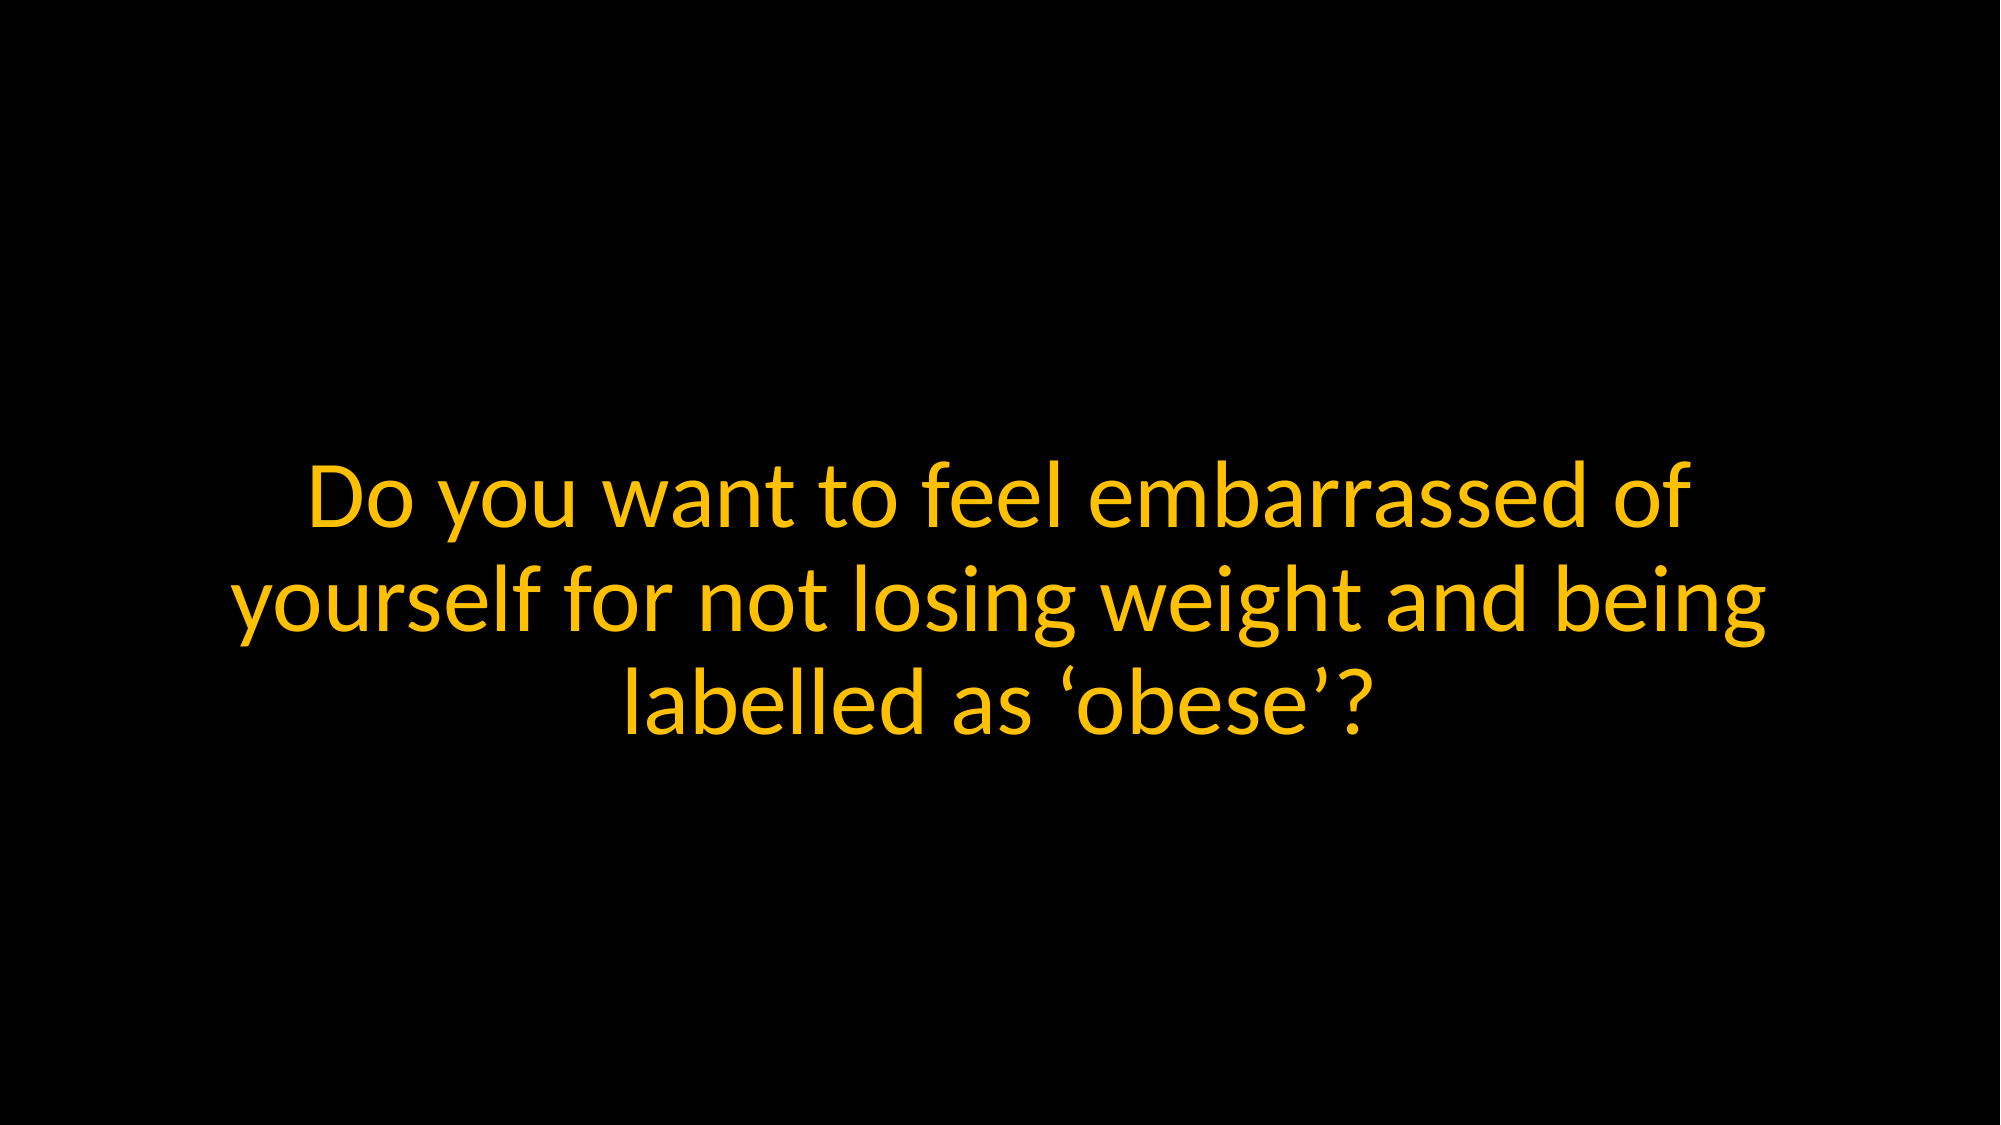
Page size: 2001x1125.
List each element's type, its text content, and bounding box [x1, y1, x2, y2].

list Do you want to feel embarrassed of yourself for not losing weight and being labelled as ‘obese’? [137, 437, 1863, 1014]
